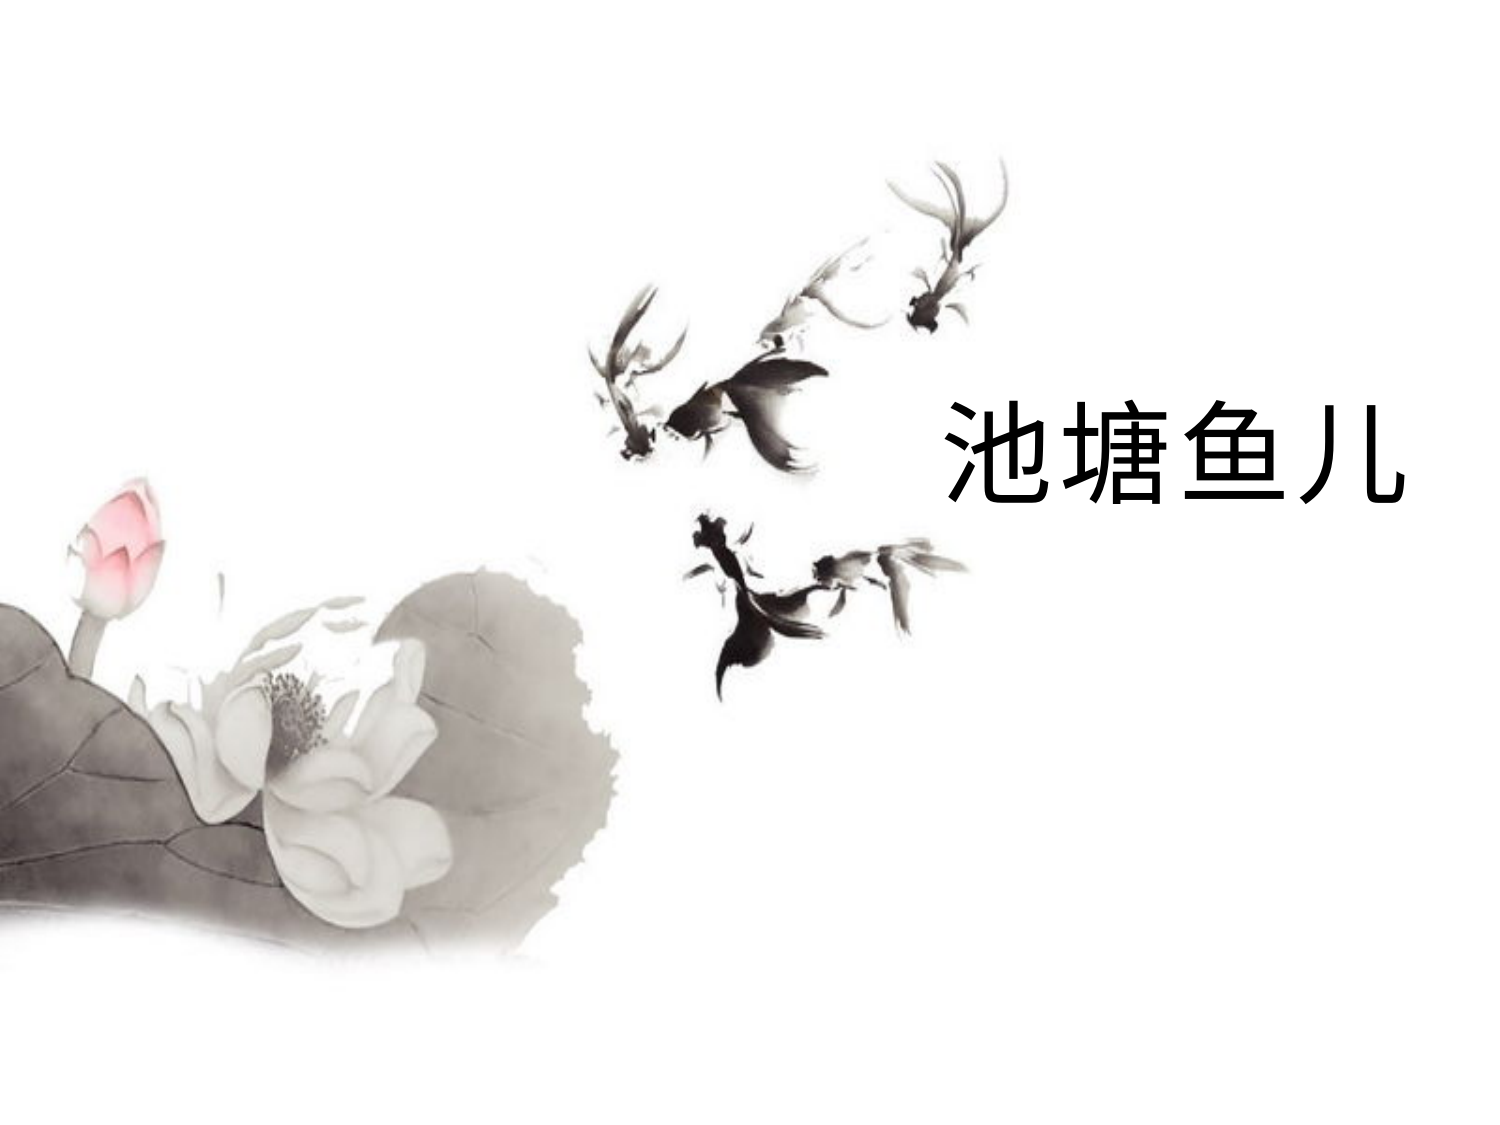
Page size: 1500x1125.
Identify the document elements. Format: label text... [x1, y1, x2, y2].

text_box 池塘鱼儿 [873, 373, 1477, 527]
picture [0, 0, 1500, 1125]
